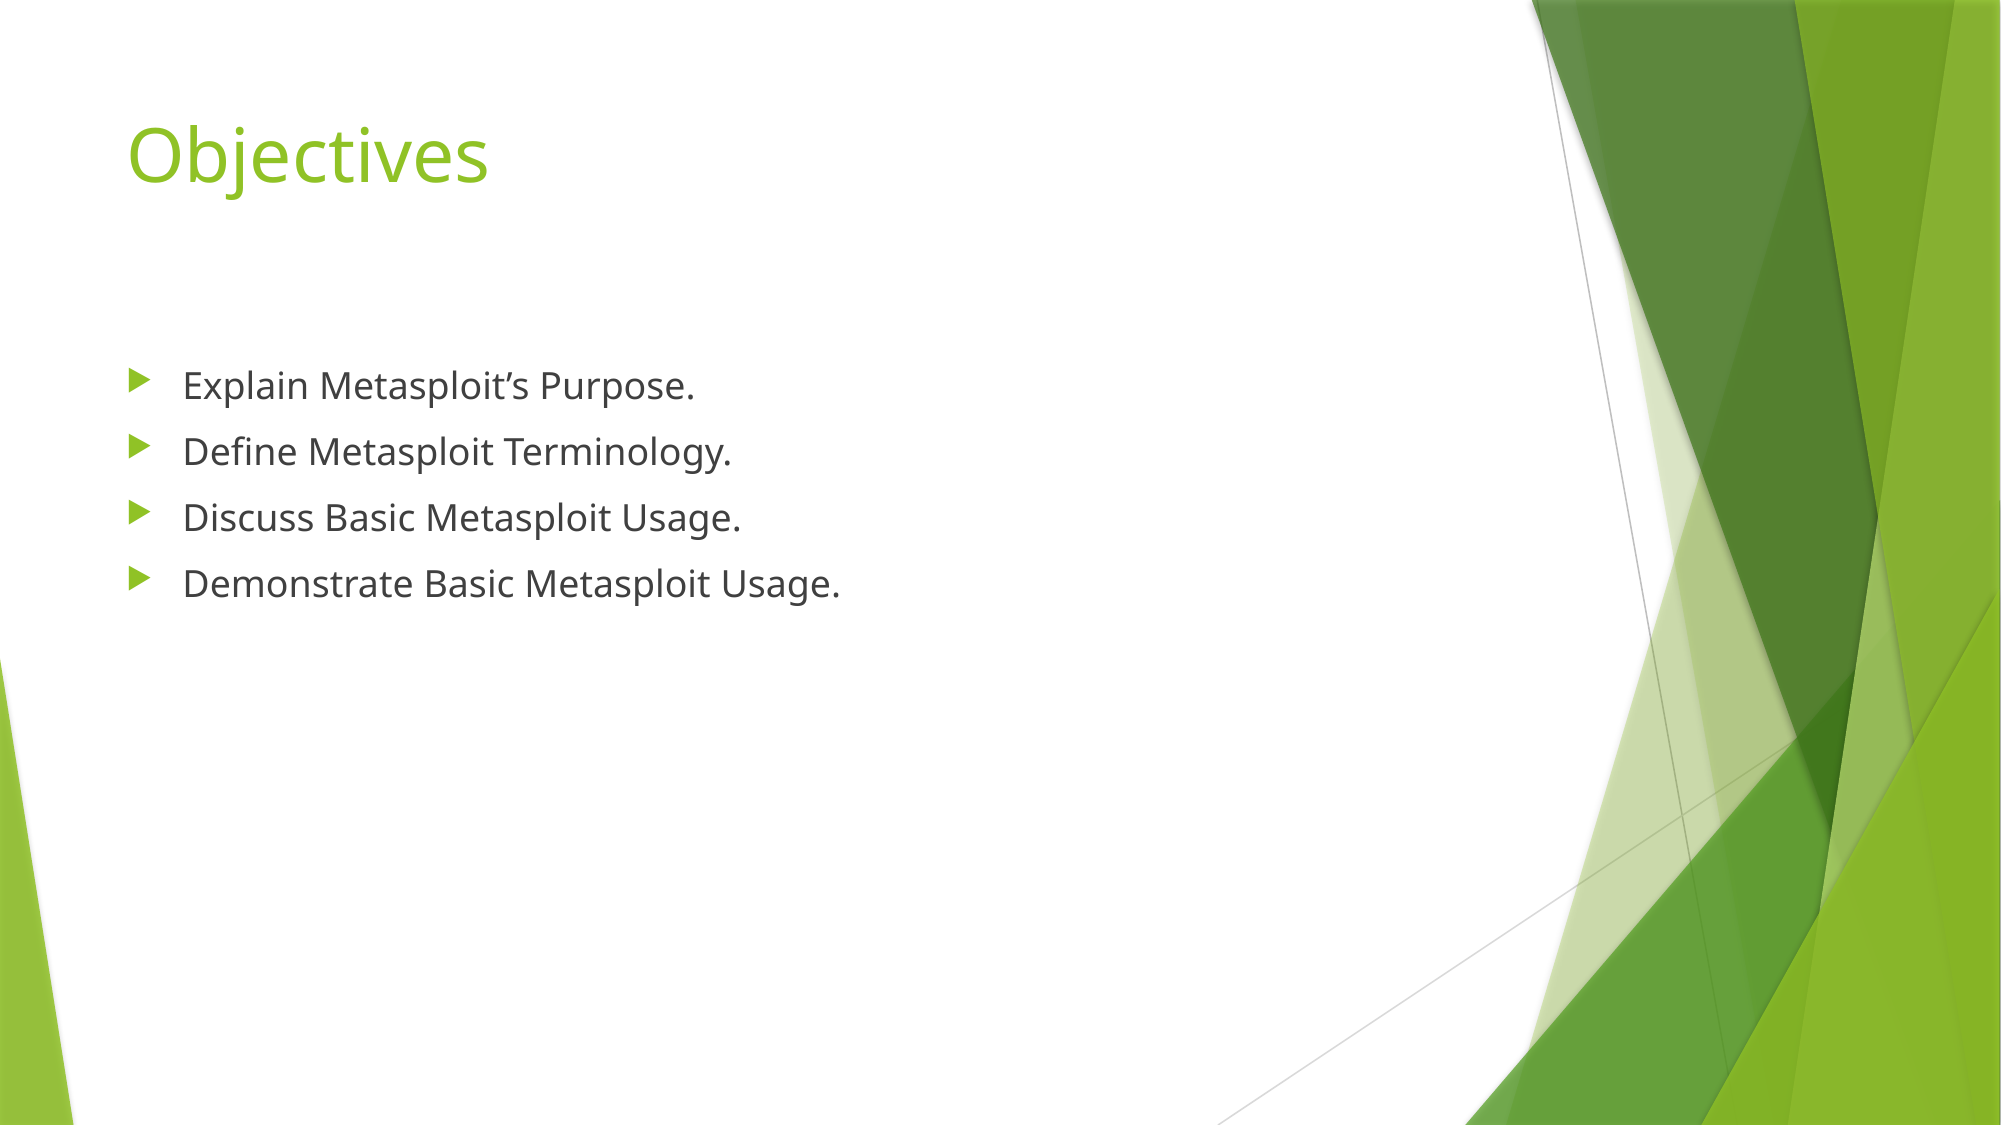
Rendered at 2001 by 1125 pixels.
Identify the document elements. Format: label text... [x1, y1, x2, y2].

list Explain Metasploit’s Purpose. Define Metasploit Terminology. Discuss Basic Metasploit Usage. Demonstrate Basic Metasploit Usage. [111, 354, 1522, 992]
title Objectives [111, 99, 1522, 317]
